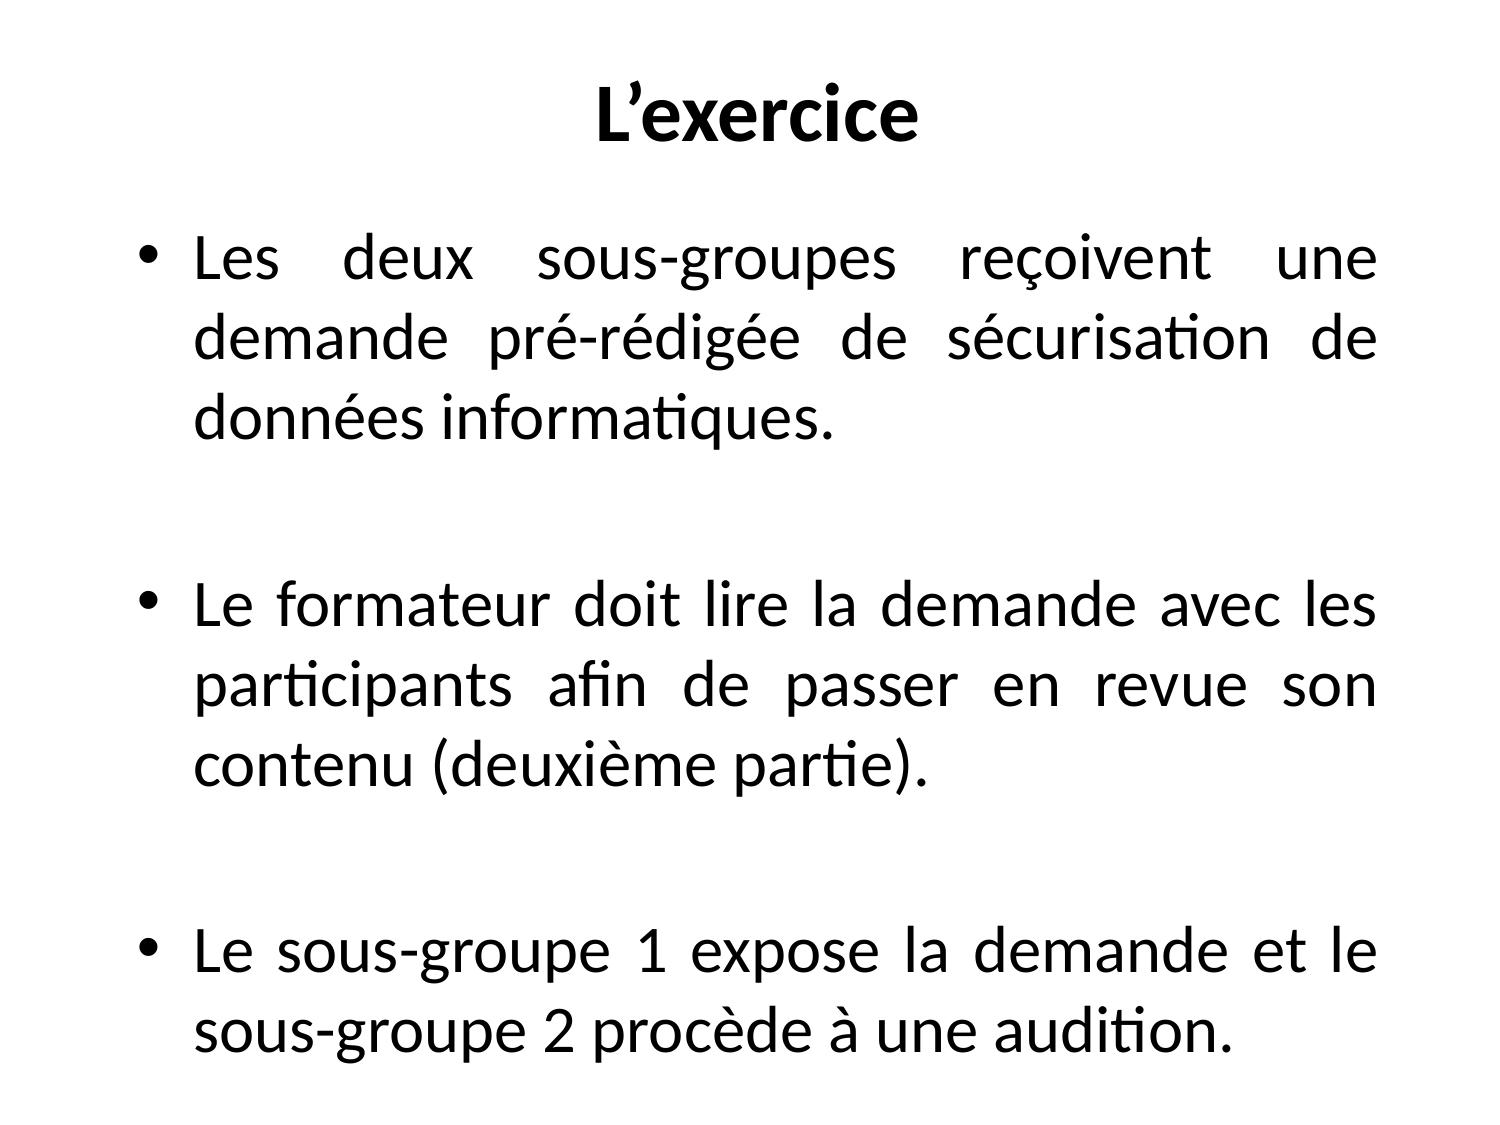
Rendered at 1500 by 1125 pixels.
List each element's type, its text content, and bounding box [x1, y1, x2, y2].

text_box Les deux sous-groupes reçoivent une demande pré-rédigée de sécurisation de données informatiques. Le formateur doit lire la demande avec les participants afin de passer en revue son contenu (deuxième partie). Le sous-groupe 1 expose la demande et le sous-groupe 2 procède à une audition. [122, 239, 1394, 1125]
text_box L’exercice [83, 51, 1433, 239]
